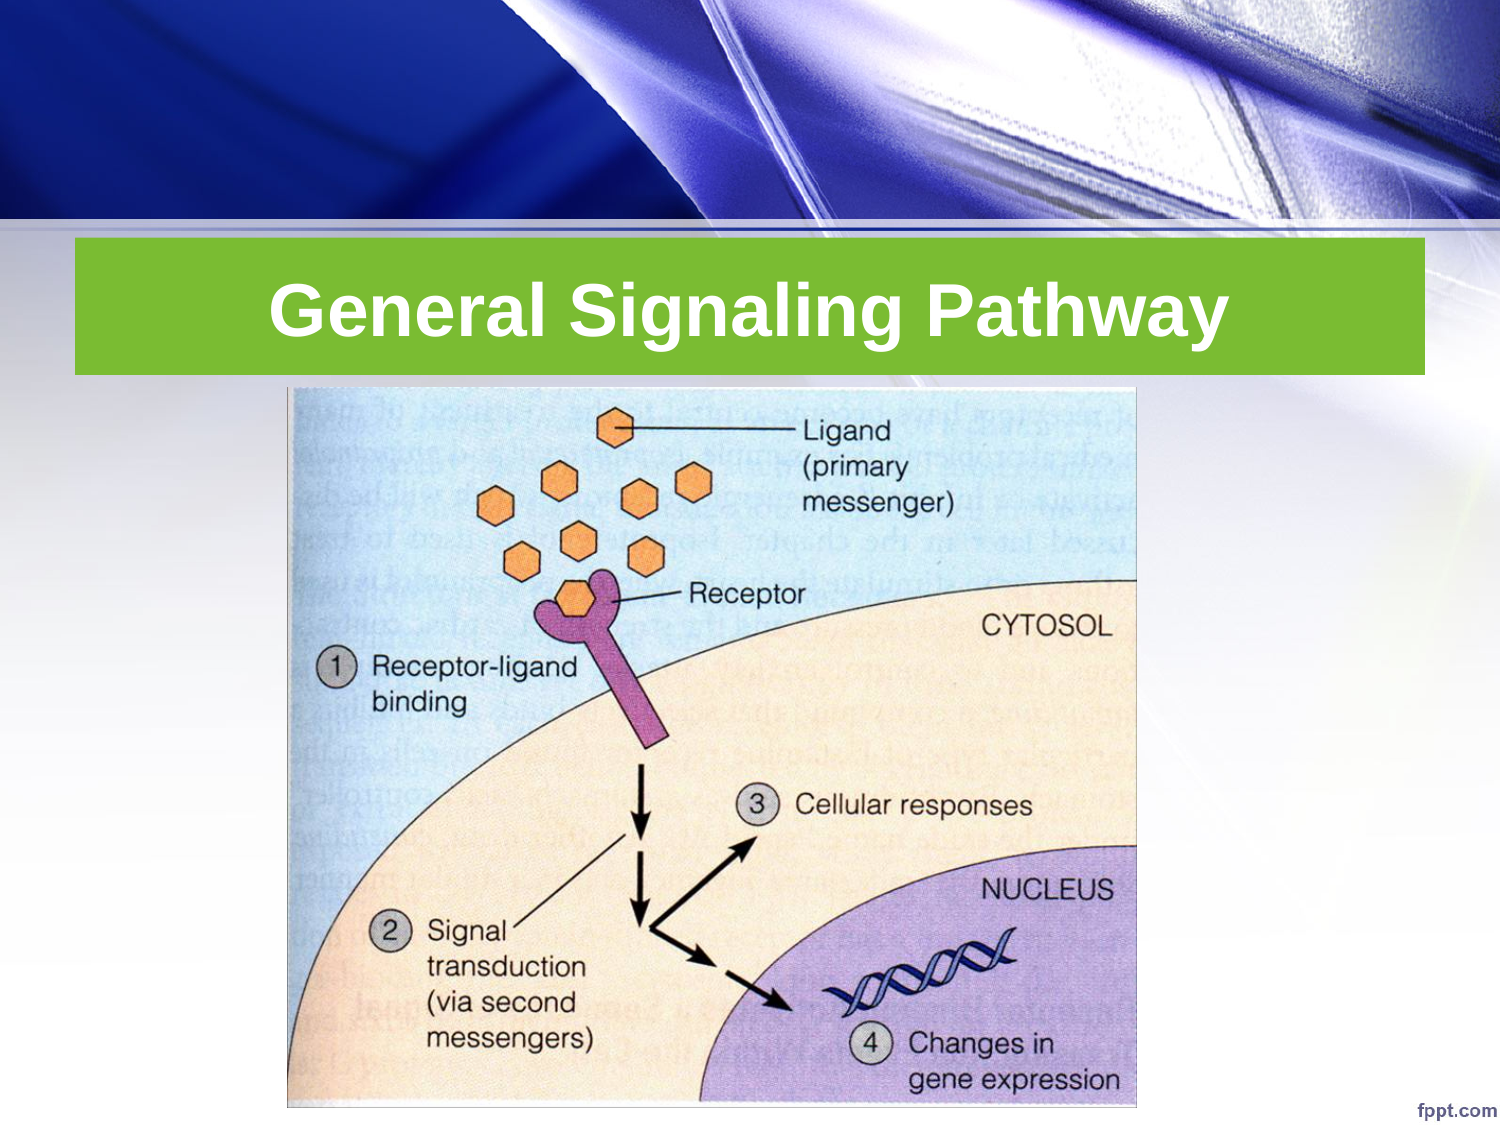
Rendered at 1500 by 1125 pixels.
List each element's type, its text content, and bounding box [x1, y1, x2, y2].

title General Signaling Pathway [75, 237, 1425, 375]
picture [0, 0, 1500, 1125]
